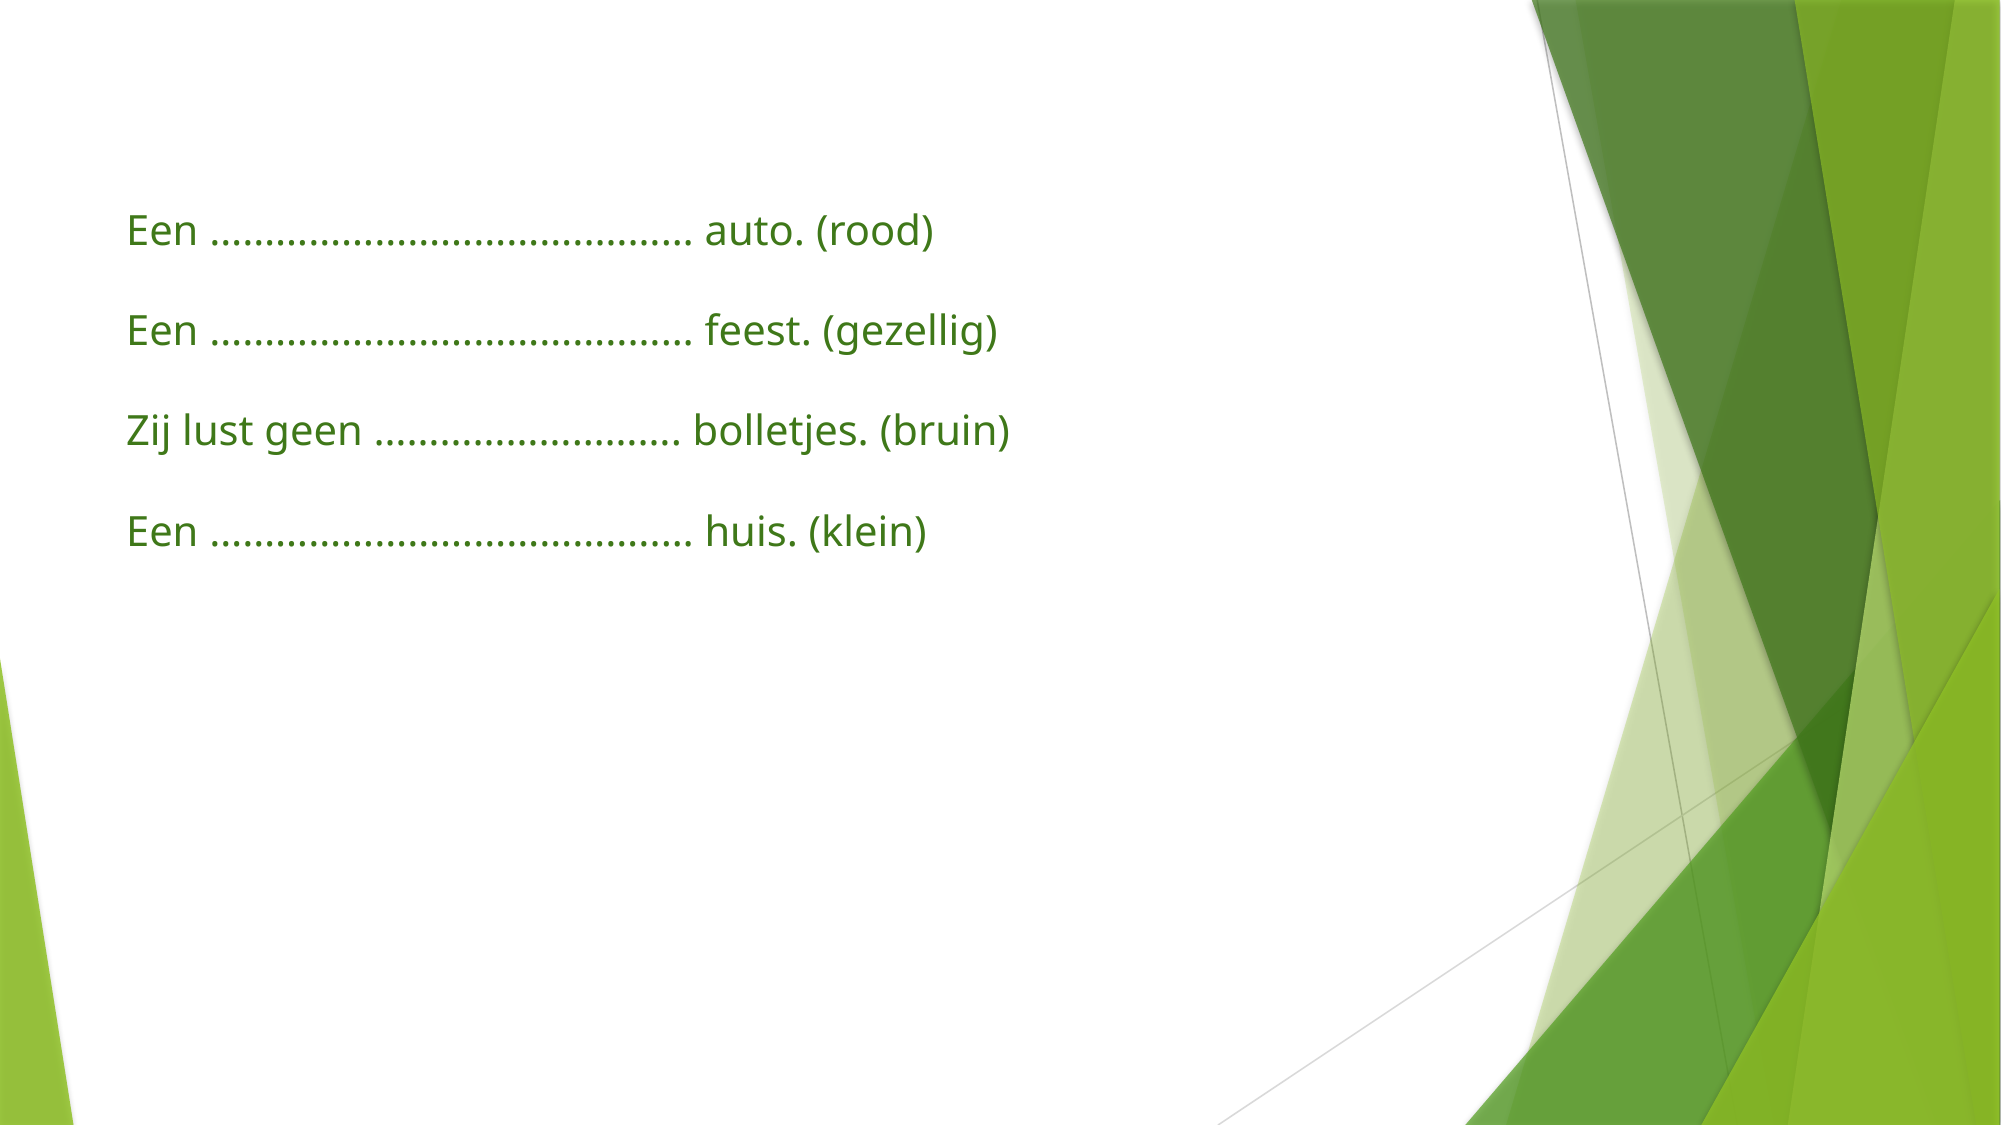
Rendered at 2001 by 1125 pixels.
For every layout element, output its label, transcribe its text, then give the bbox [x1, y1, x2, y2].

title Een ……………………………..……… auto. (rood) Een ………………………………..…… feest. (gezellig) Zij lust geen ………………………. bolletjes. (bruin) Een …………………………………..… huis. (klein) [111, 99, 1522, 659]
